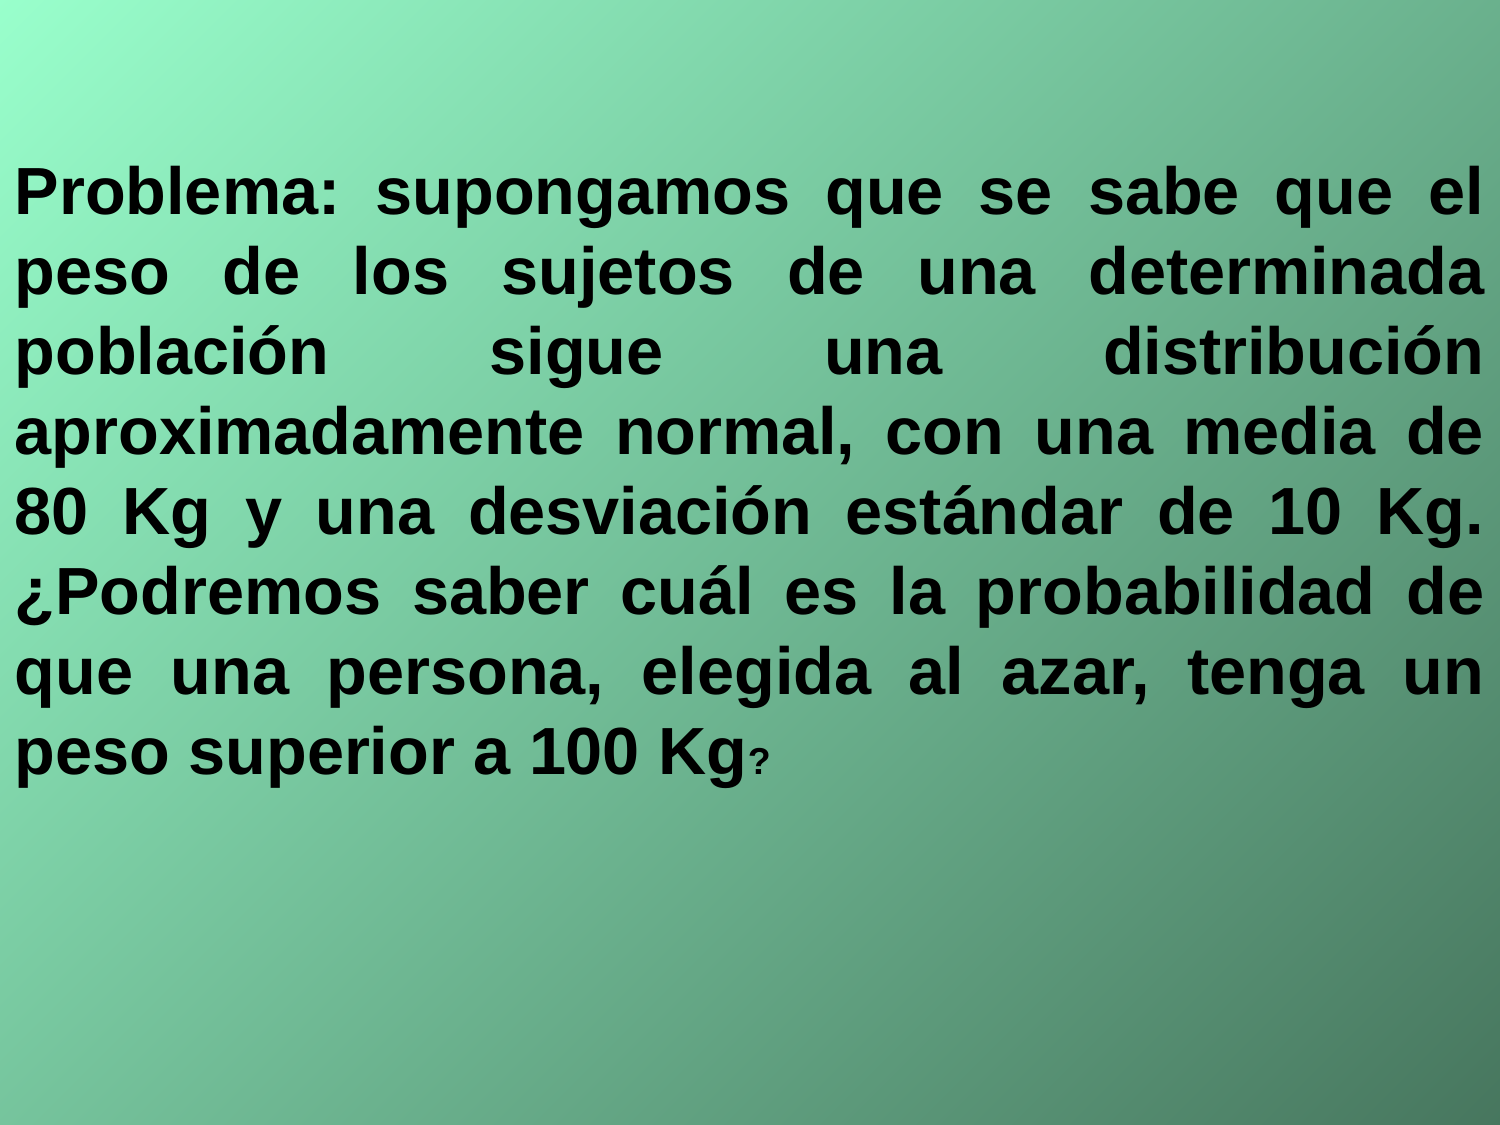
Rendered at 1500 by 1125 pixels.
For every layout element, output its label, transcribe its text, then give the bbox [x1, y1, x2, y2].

text_box Problema: supongamos que se sabe que el peso de los sujetos de una determinada población sigue una distribución aproximadamente normal, con una media de 80 Kg y una desviación estándar de 10 Kg. ¿Podremos saber cuál es la probabilidad de que una persona, elegida al azar, tenga un peso superior a 100 Kg? [0, 140, 1500, 795]
